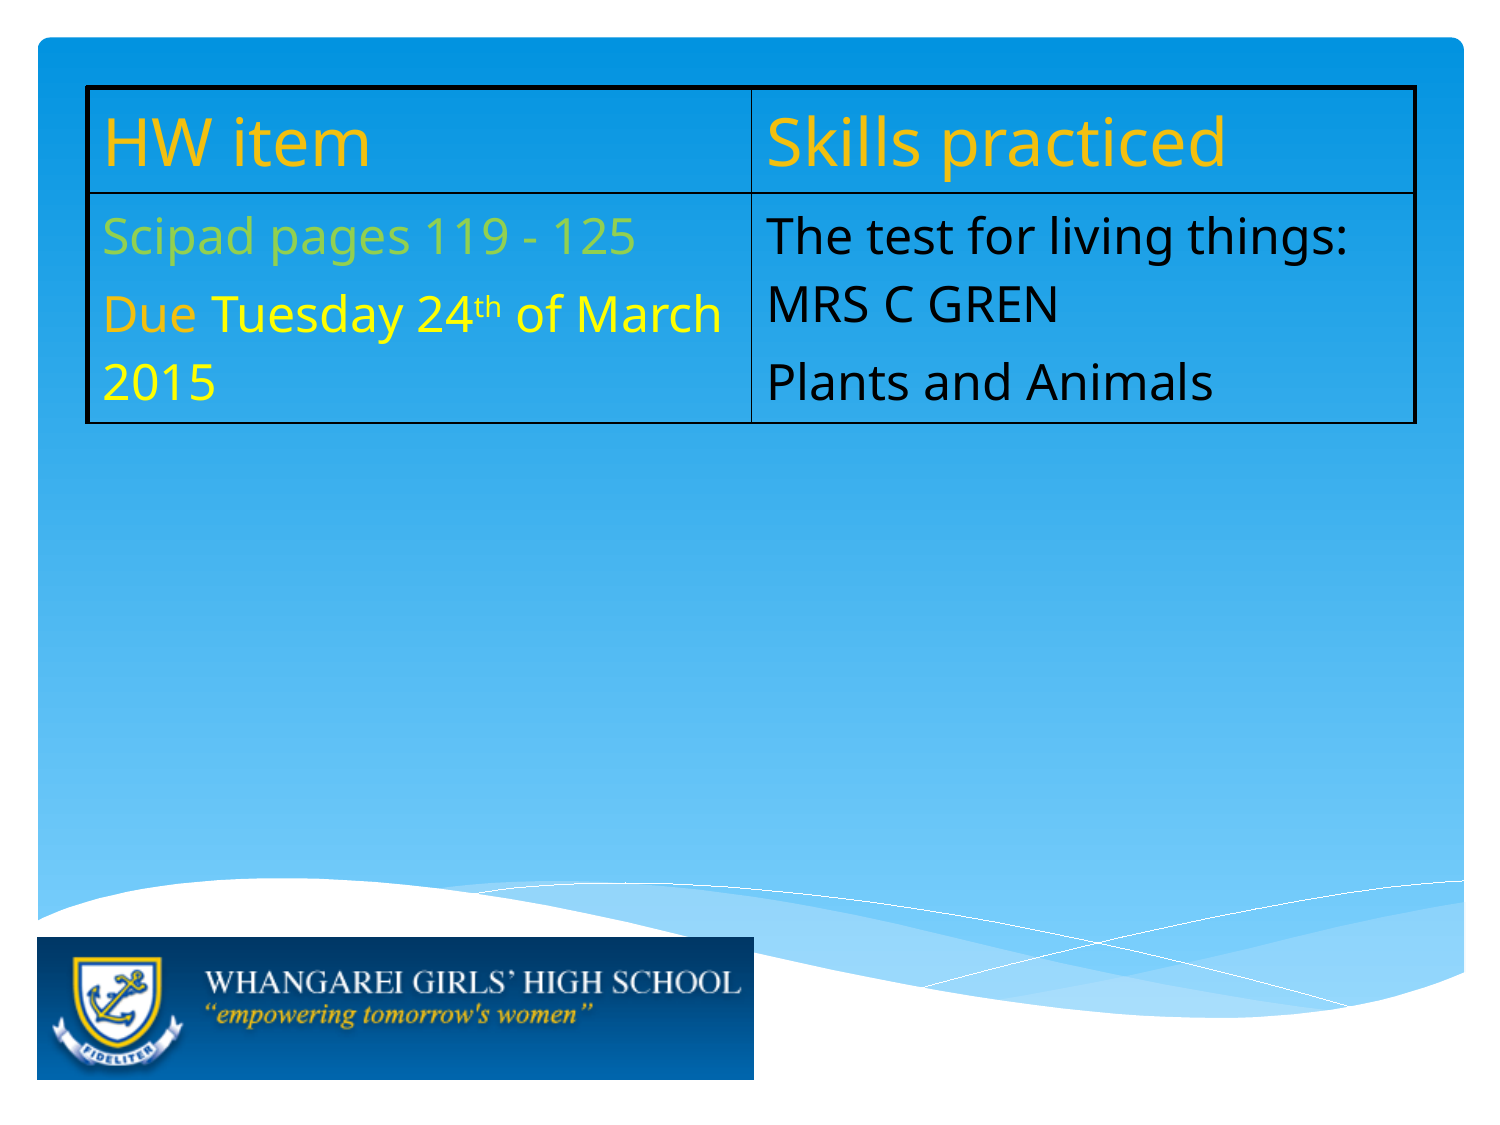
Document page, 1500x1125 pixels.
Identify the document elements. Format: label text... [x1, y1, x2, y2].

table_header Skills practiced [752, 90, 1413, 192]
picture [37, 937, 754, 1080]
table_header HW item [90, 90, 751, 192]
table_cell Scipad pages 119 - 125 Due Tuesday 24th of March 2015 [90, 194, 751, 422]
table_cell The test for living things: MRS C GREN Plants and Animals [752, 194, 1413, 422]
